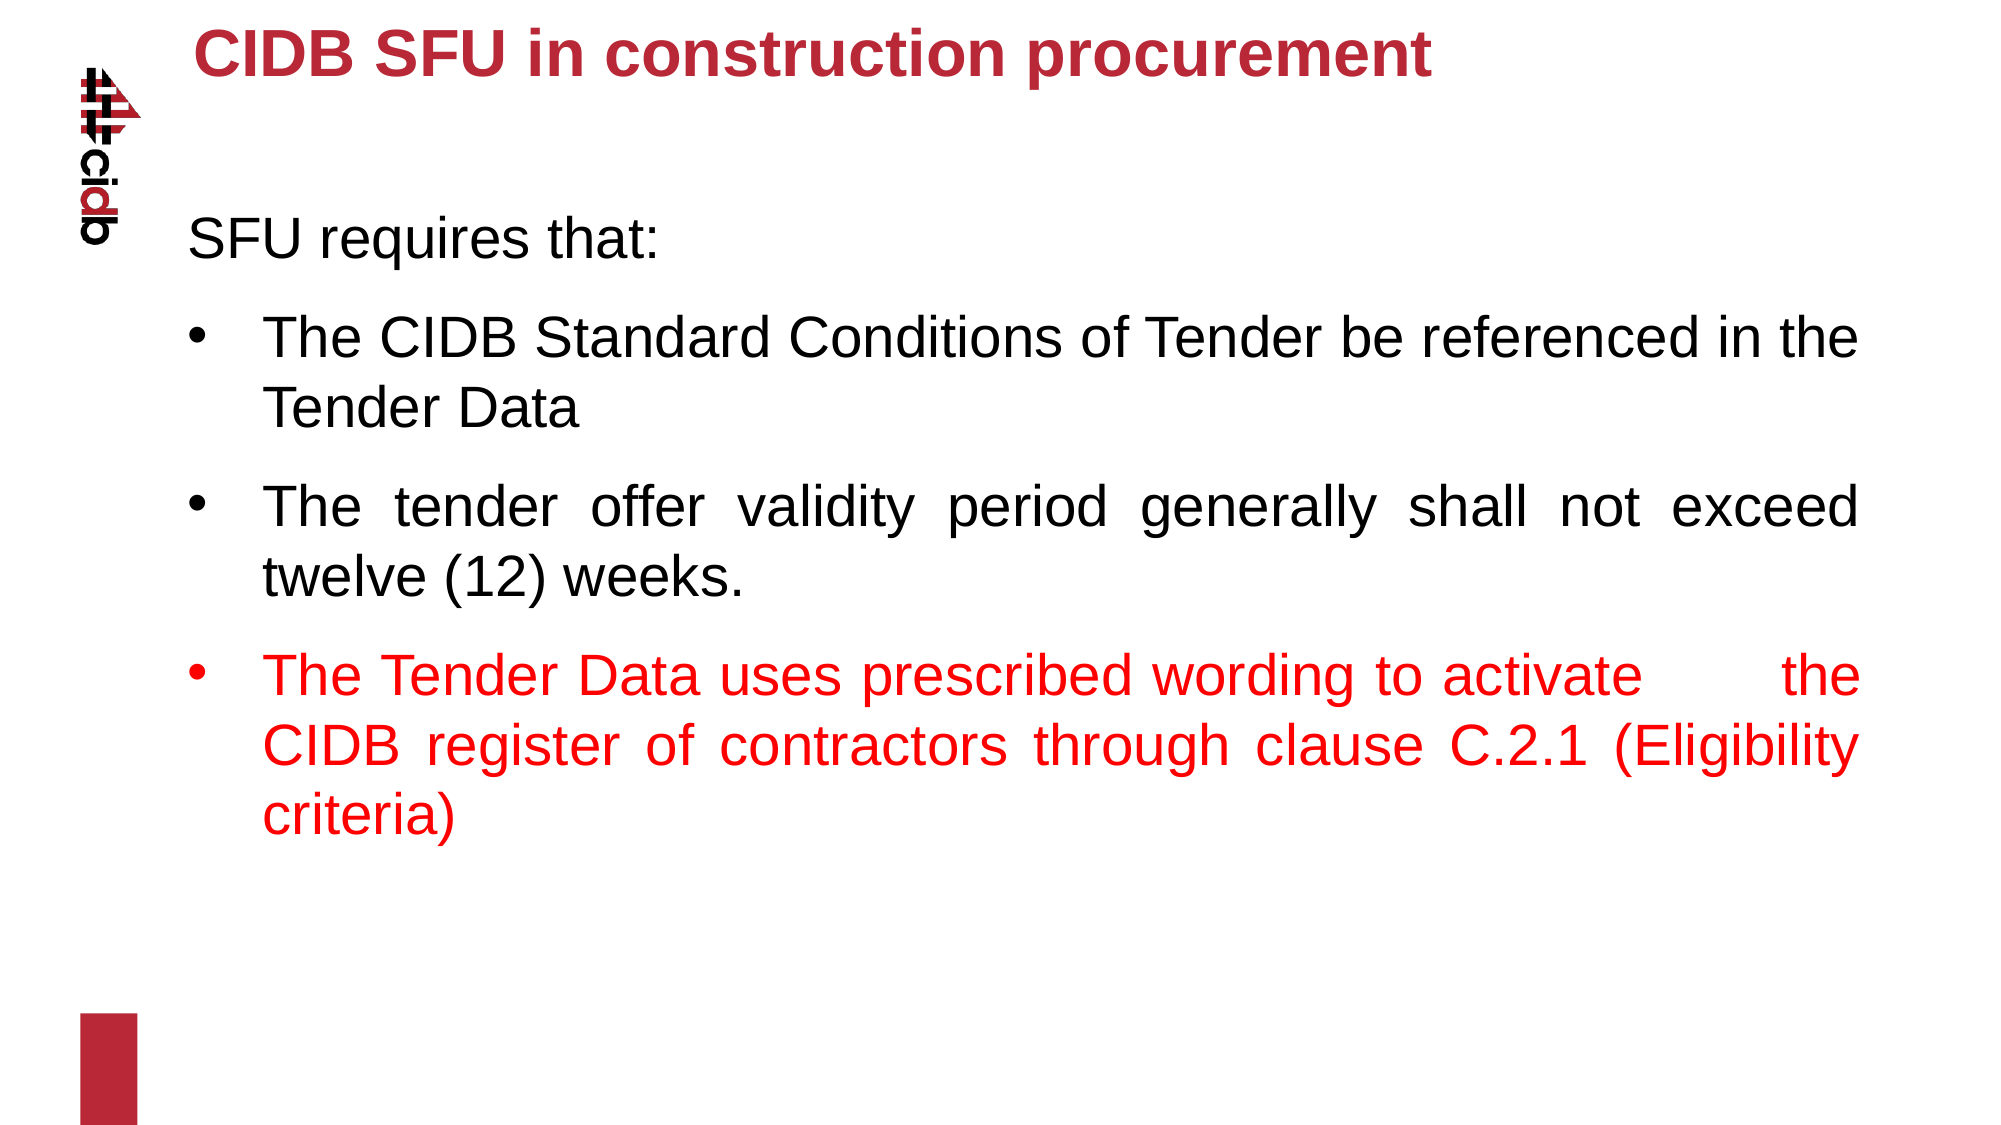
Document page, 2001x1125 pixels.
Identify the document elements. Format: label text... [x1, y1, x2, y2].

title CIDB SFU in construction procurement [193, 9, 1658, 163]
list SFU requires that: The CIDB Standard Conditions of Tender be referenced in the Tender Data The tender offer validity period generally shall not exceed twelve (12) weeks. The Tender Data uses prescribed wording to activate the CIDB register of contractors through clause C.2.1 (Eligibility criteria) [187, 200, 1863, 1076]
picture [70, 60, 148, 253]
